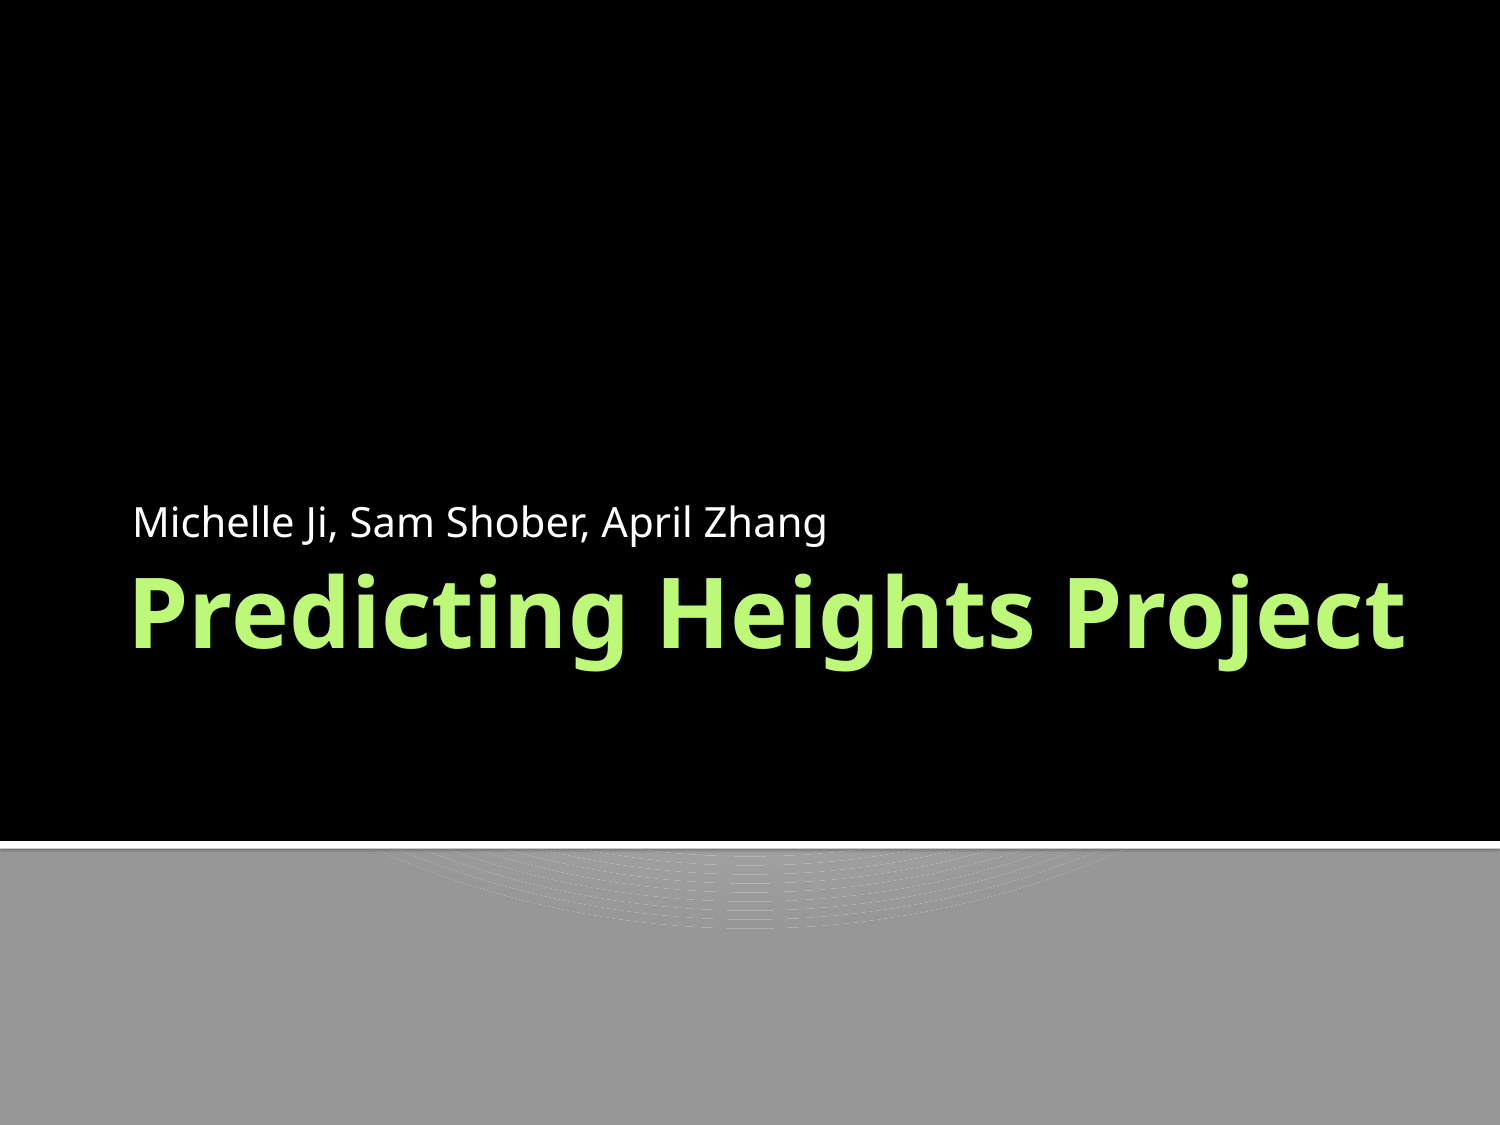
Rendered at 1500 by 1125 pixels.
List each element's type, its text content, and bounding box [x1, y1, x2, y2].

subtitle Michelle Ji, Sam Shober, April Zhang [112, 299, 1438, 546]
title Predicting Heights Project [112, 550, 1438, 825]
